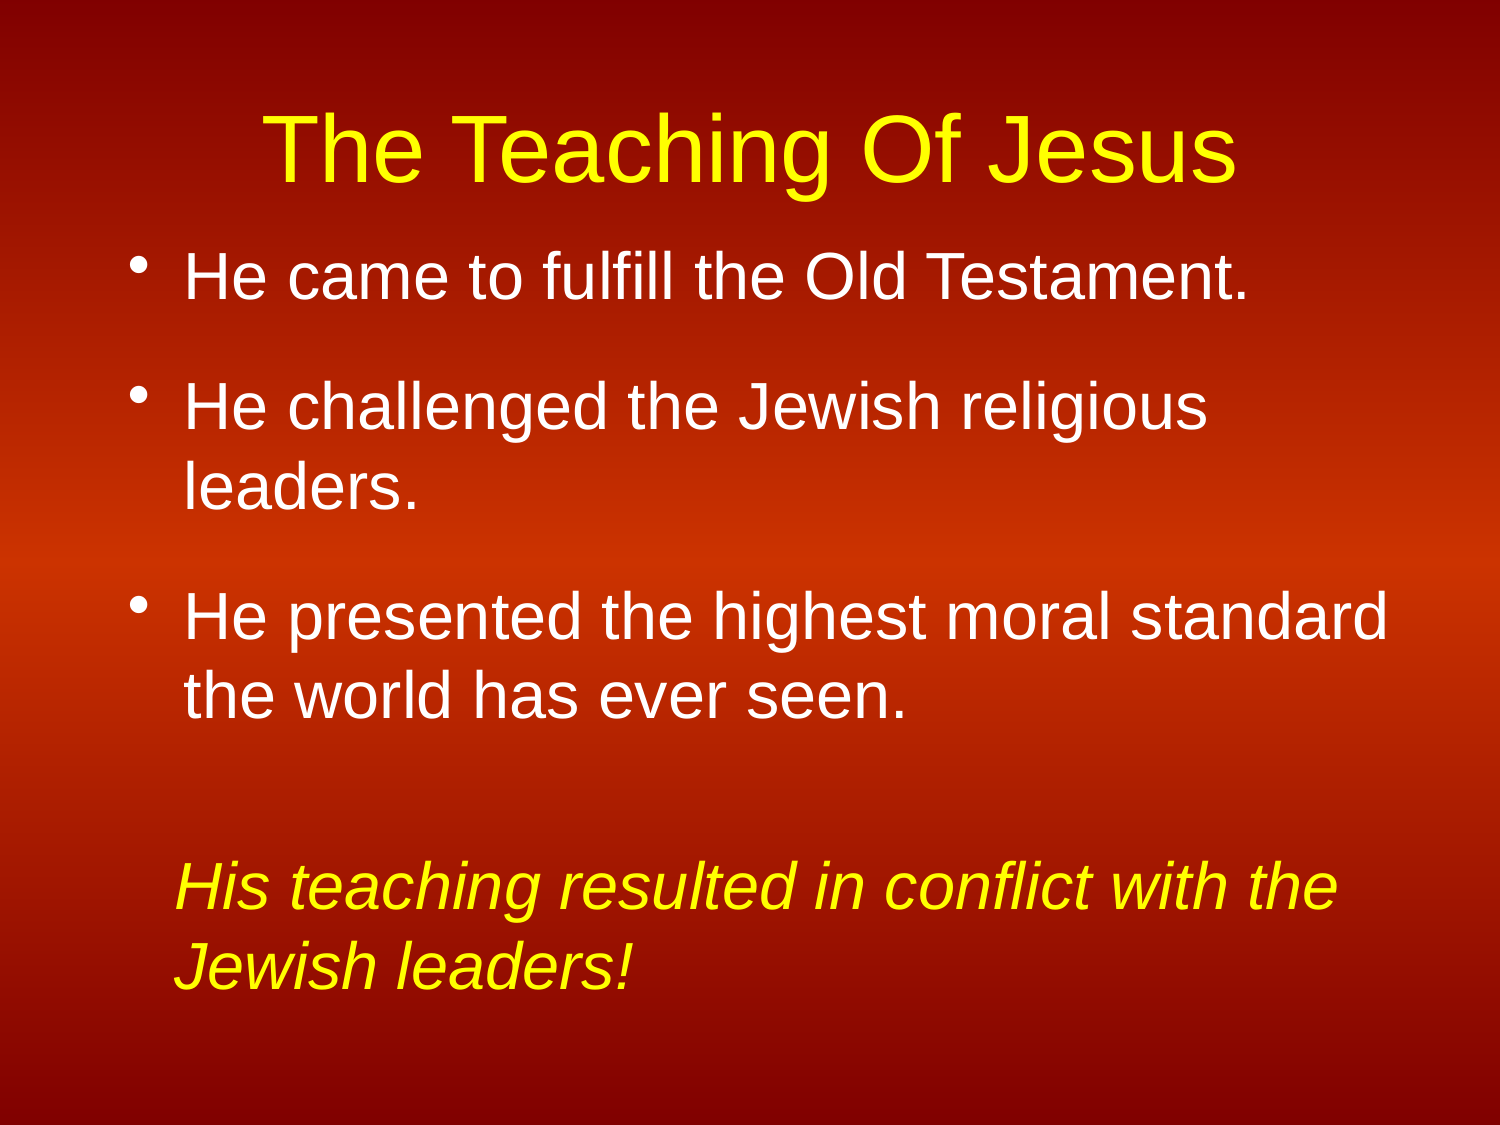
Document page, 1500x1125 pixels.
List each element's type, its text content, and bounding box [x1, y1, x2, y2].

title The Teaching Of Jesus [37, 50, 1463, 238]
text_box His teaching resulted in conflict with the Jewish leaders! [159, 835, 1400, 1011]
list He came to fulfill the Old Testament. He challenged the Jewish religious leaders. He presented the highest moral standard the world has ever seen. [112, 224, 1463, 1038]
